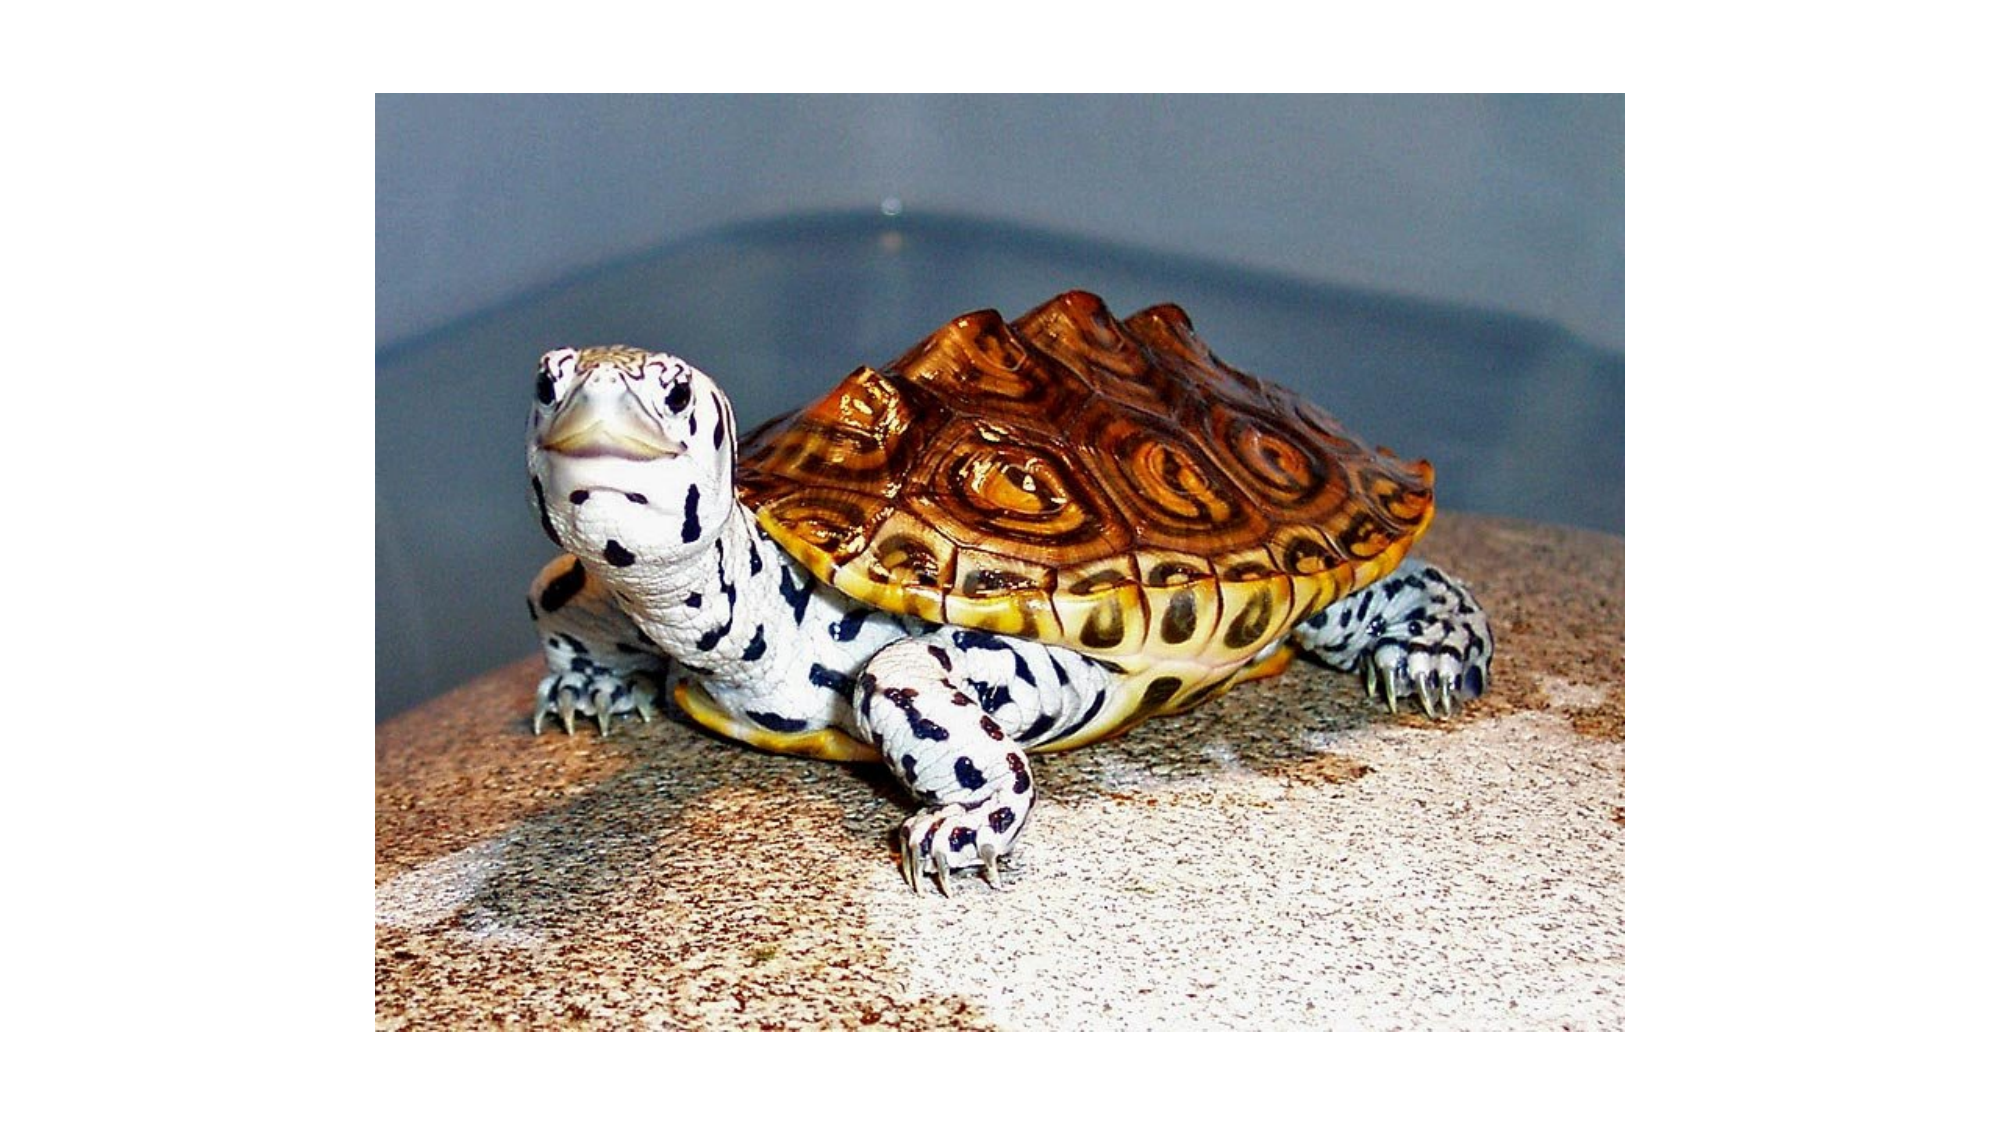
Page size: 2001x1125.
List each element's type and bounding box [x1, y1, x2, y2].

picture [374, 93, 1625, 1032]
